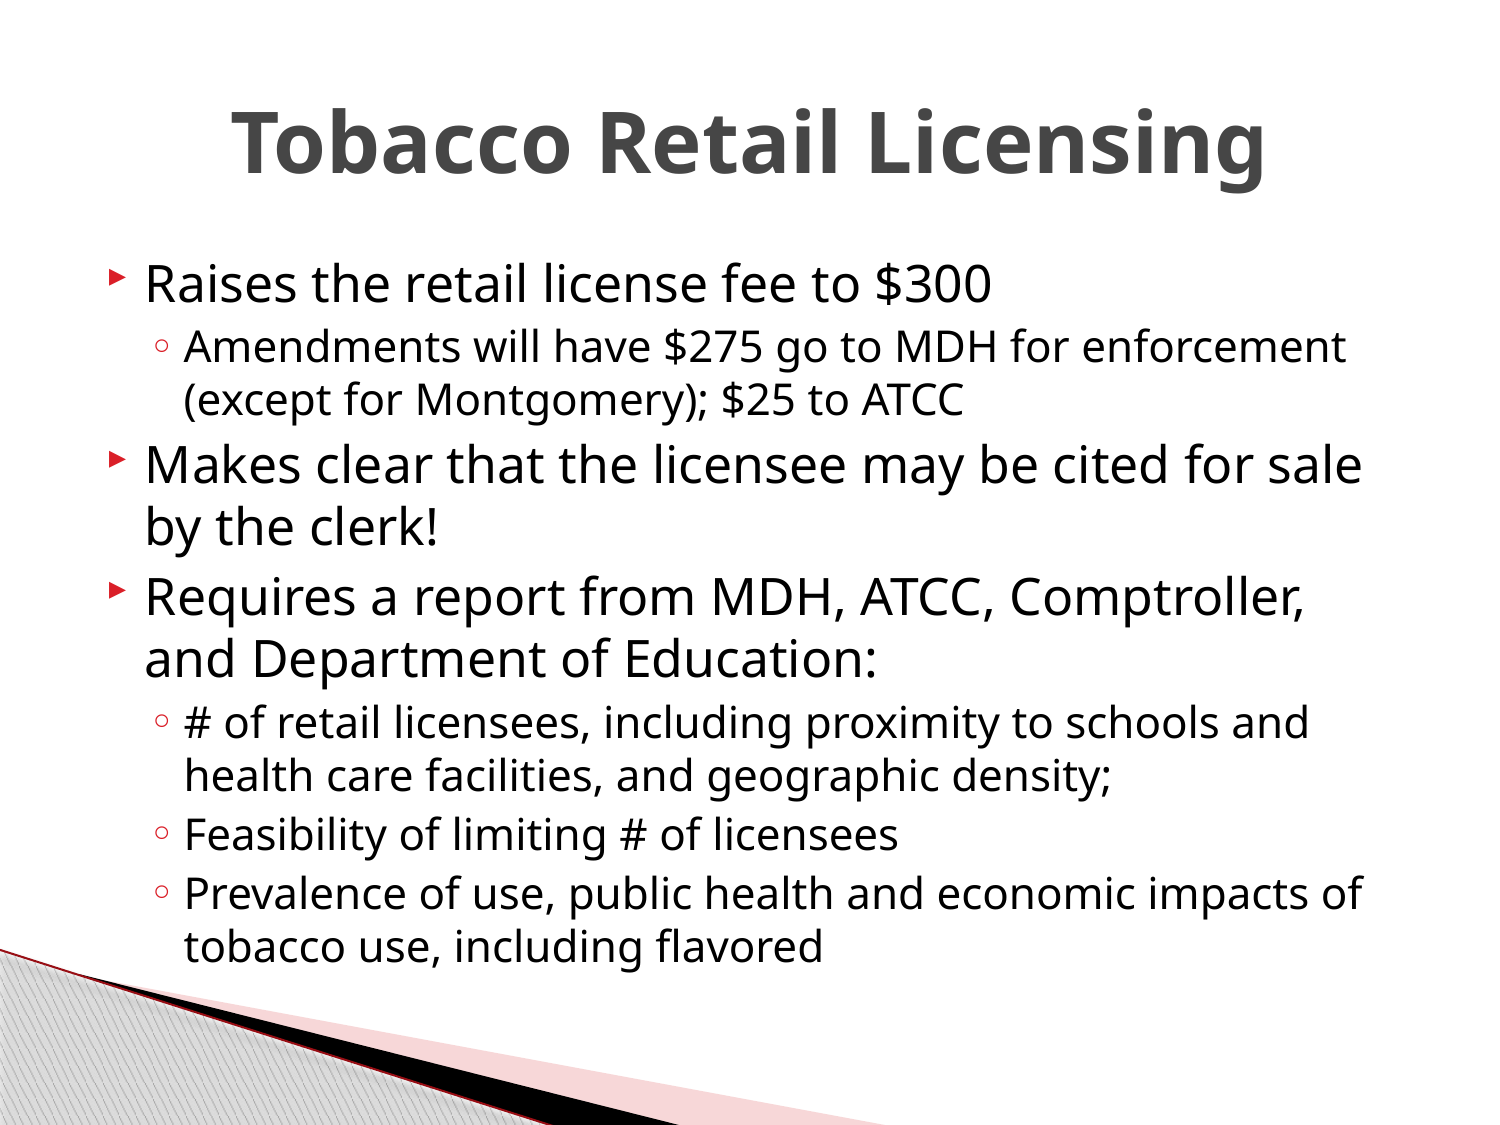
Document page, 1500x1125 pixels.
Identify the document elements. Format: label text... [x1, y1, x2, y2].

title Tobacco Retail Licensing [75, 45, 1425, 233]
list Raises the retail license fee to $300 Amendments will have $275 go to MDH for enforcement (except for Montgomery); $25 to ATCC Makes clear that the licensee may be cited for sale by the clerk! Requires a report from MDH, ATCC, Comptroller, and Department of Education: # of retail licensees, including proximity to schools and health care facilities, and geographic density; Feasibility of limiting # of licensees Prevalence of use, public health and economic impacts of tobacco use, including flavored [75, 243, 1425, 986]
